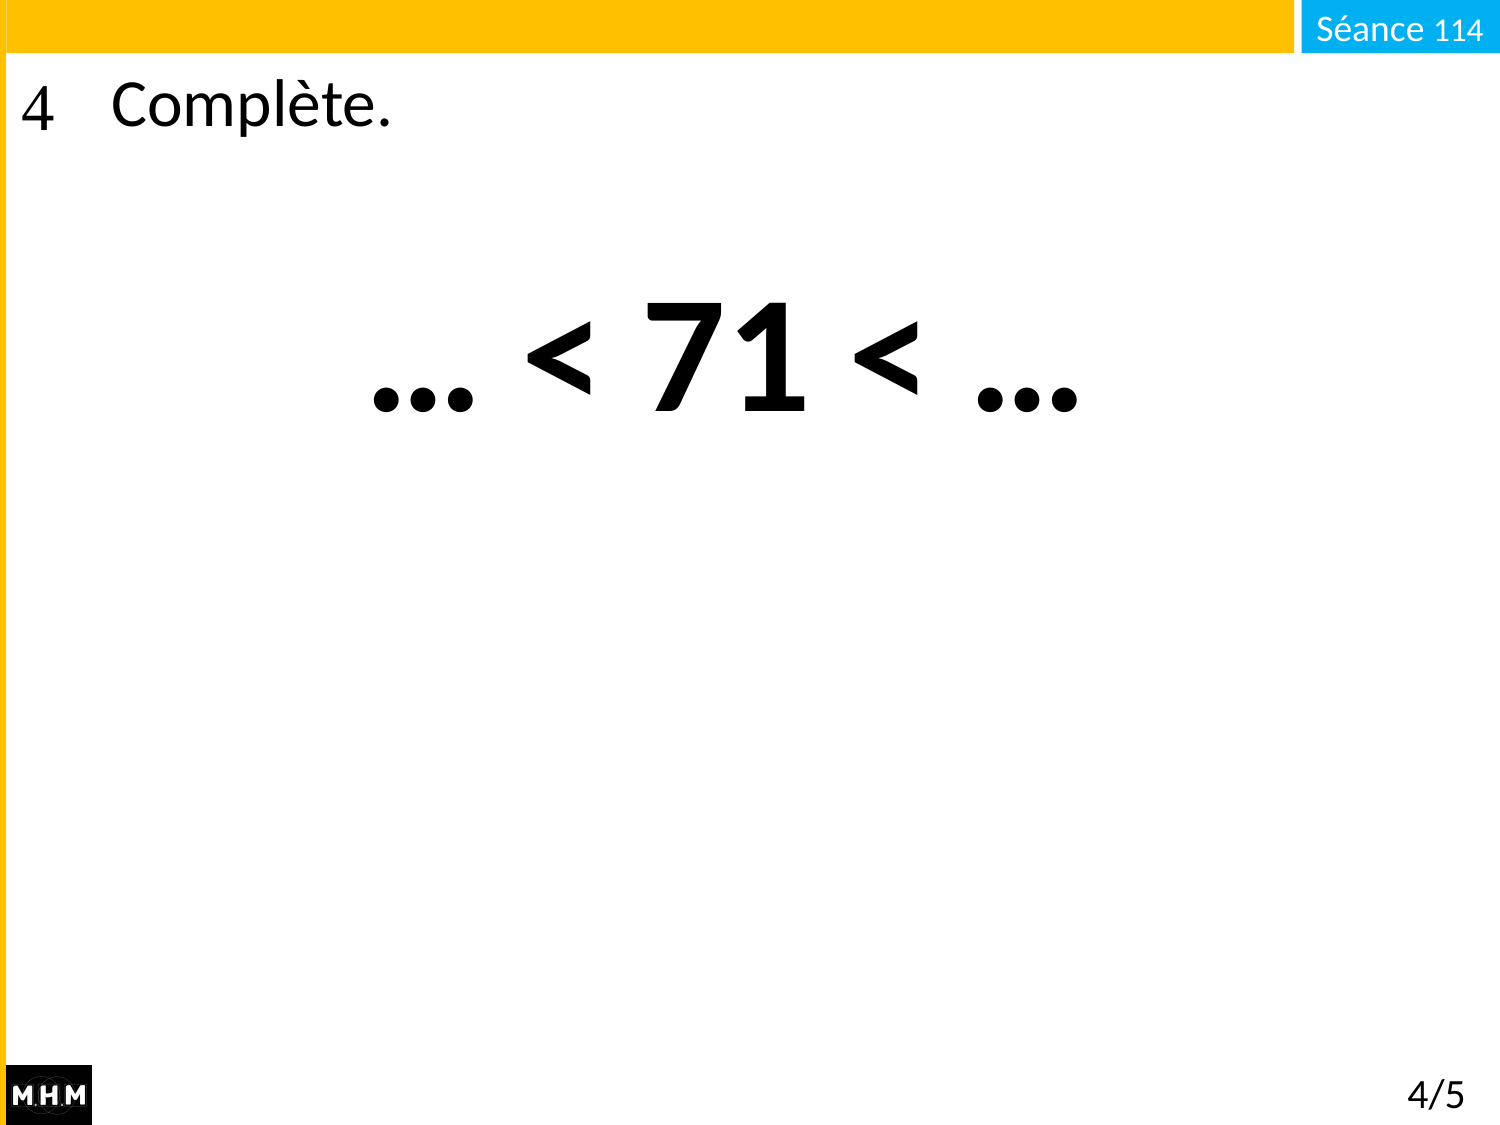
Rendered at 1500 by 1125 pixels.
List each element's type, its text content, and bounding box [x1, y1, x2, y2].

list 4/5 [1373, 1064, 1500, 1125]
text_box … < 71 < … [348, 237, 1105, 453]
title Complète. [96, 60, 1391, 149]
picture [6, 1065, 92, 1125]
